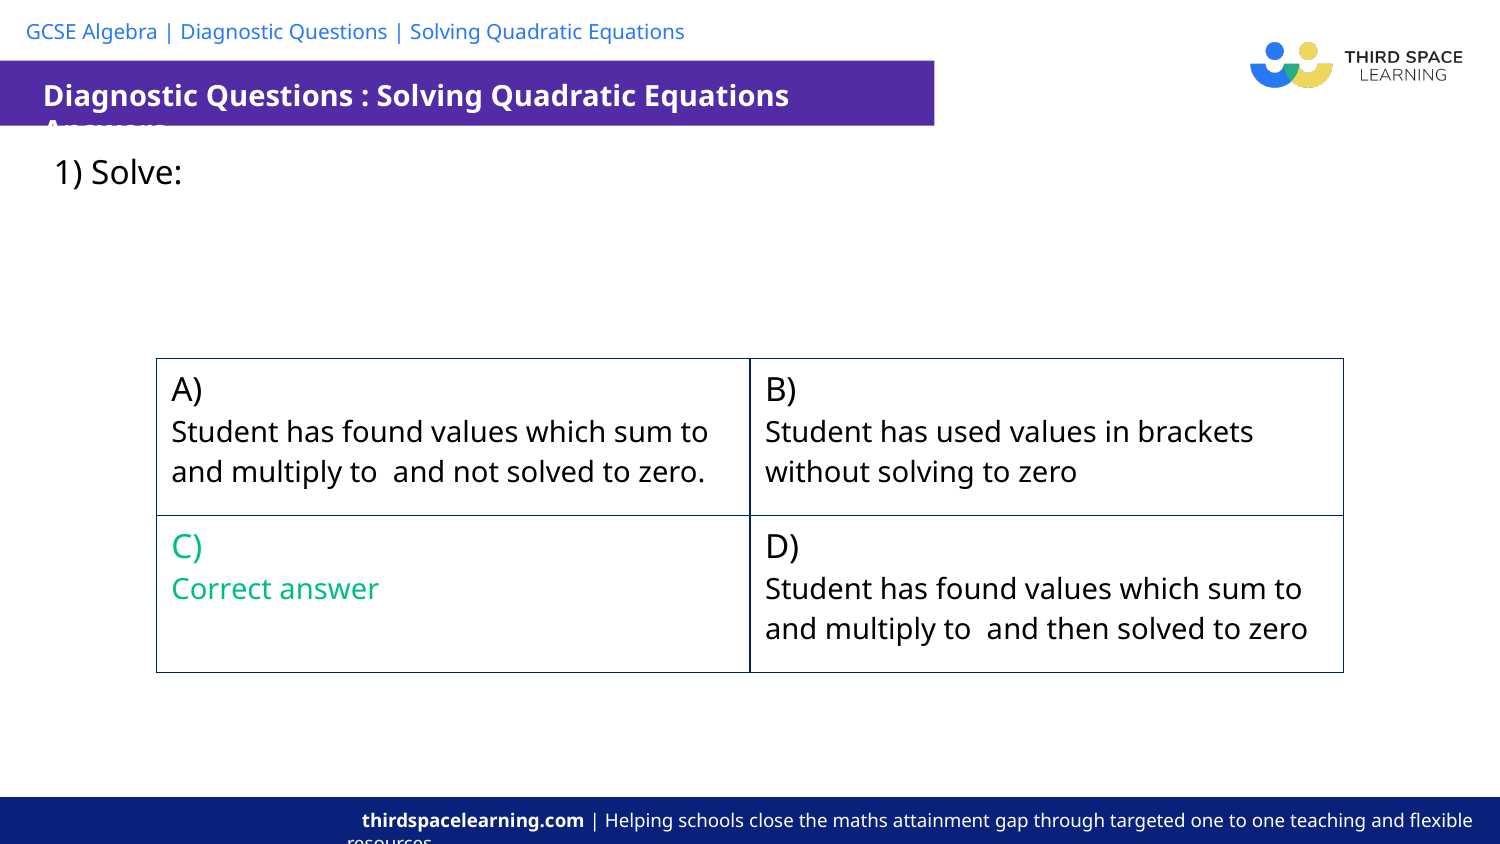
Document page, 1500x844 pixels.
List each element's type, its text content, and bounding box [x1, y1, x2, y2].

picture [1250, 33, 1465, 99]
text_box Diagnostic Questions : Solving Quadratic Equations Answers [27, 61, 912, 141]
